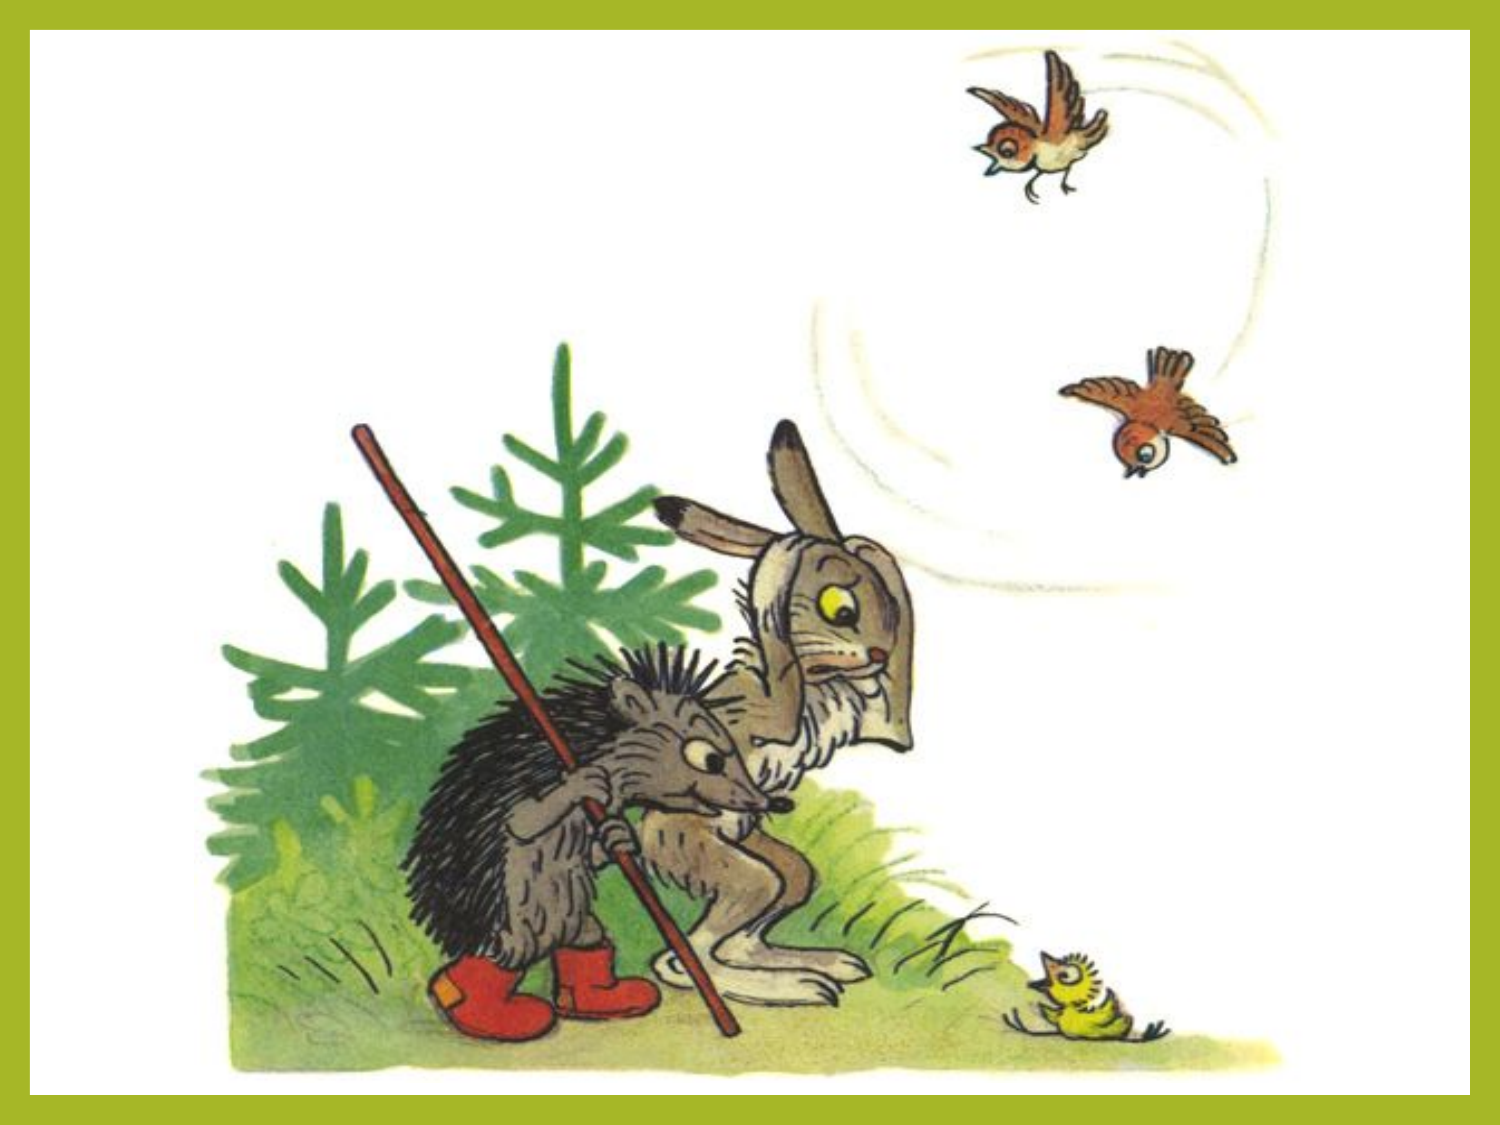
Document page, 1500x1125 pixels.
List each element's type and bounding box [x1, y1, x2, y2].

picture [194, 30, 1309, 1083]
